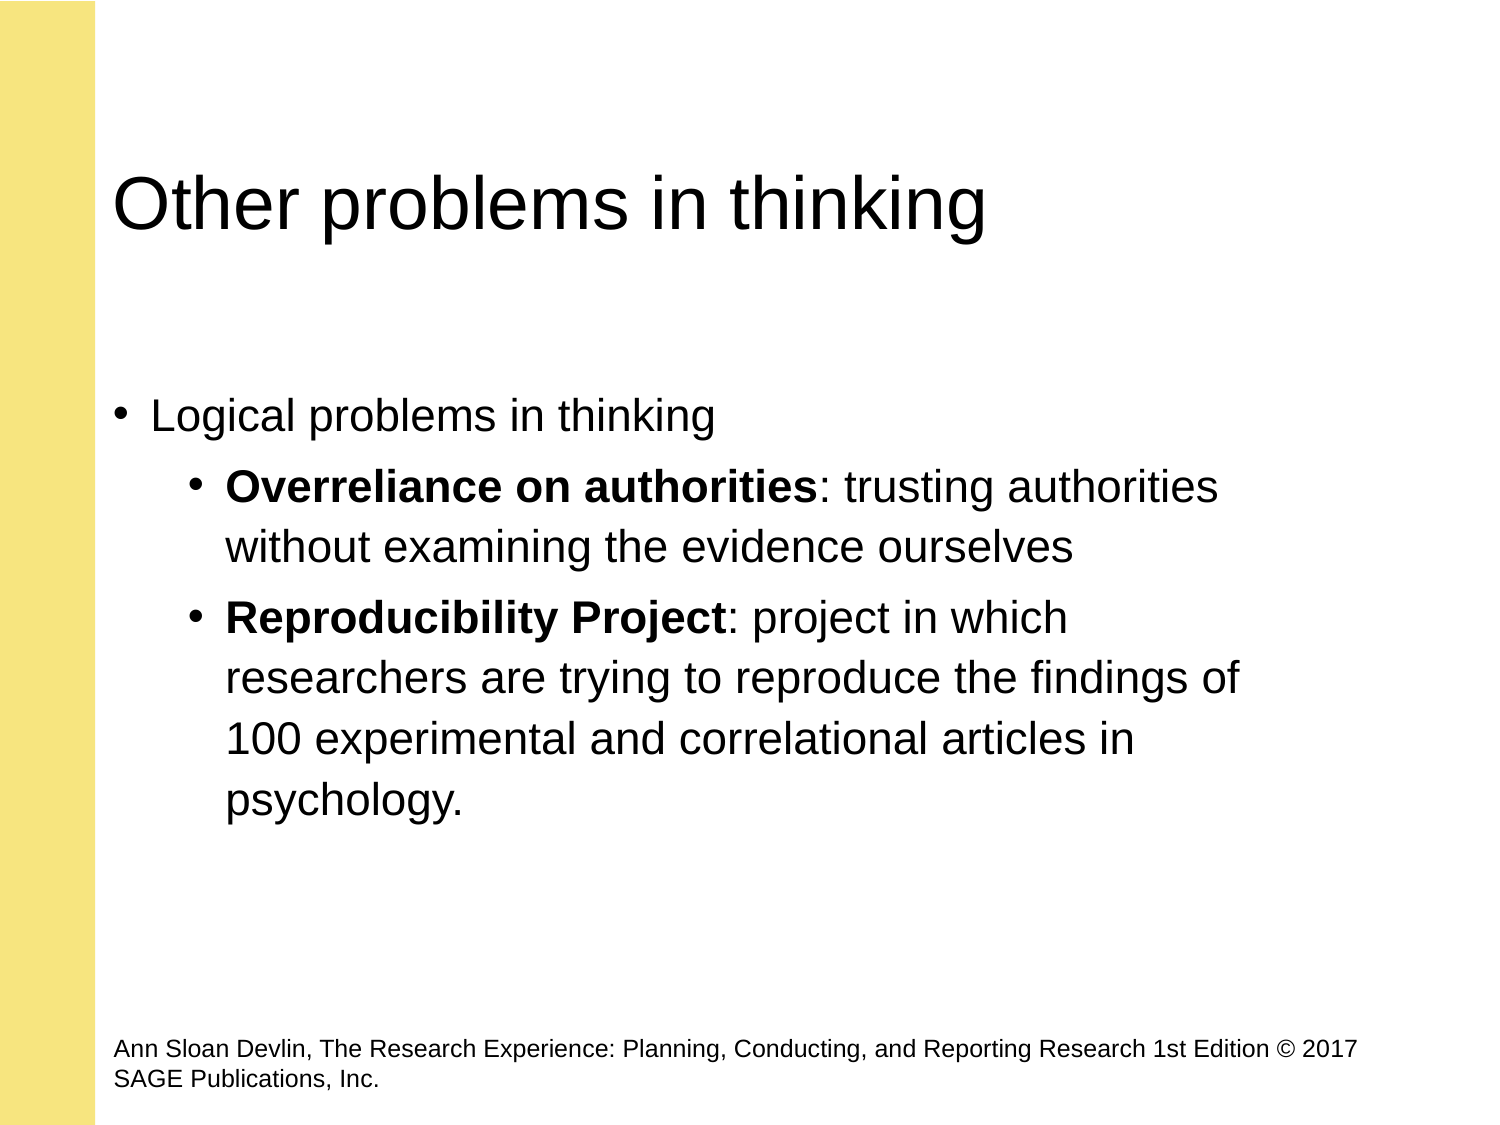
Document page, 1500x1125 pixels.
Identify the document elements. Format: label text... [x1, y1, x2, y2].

title Other problems in thinking [97, 150, 1035, 260]
list Logical problems in thinking Overreliance on authorities: trusting authorities without examining the evidence ourselves Reproducibility Project: project in which researchers are trying to reproduce the findings of 100 experimental and correlational articles in psychology. [97, 372, 1275, 842]
picture [0, 1, 96, 1125]
